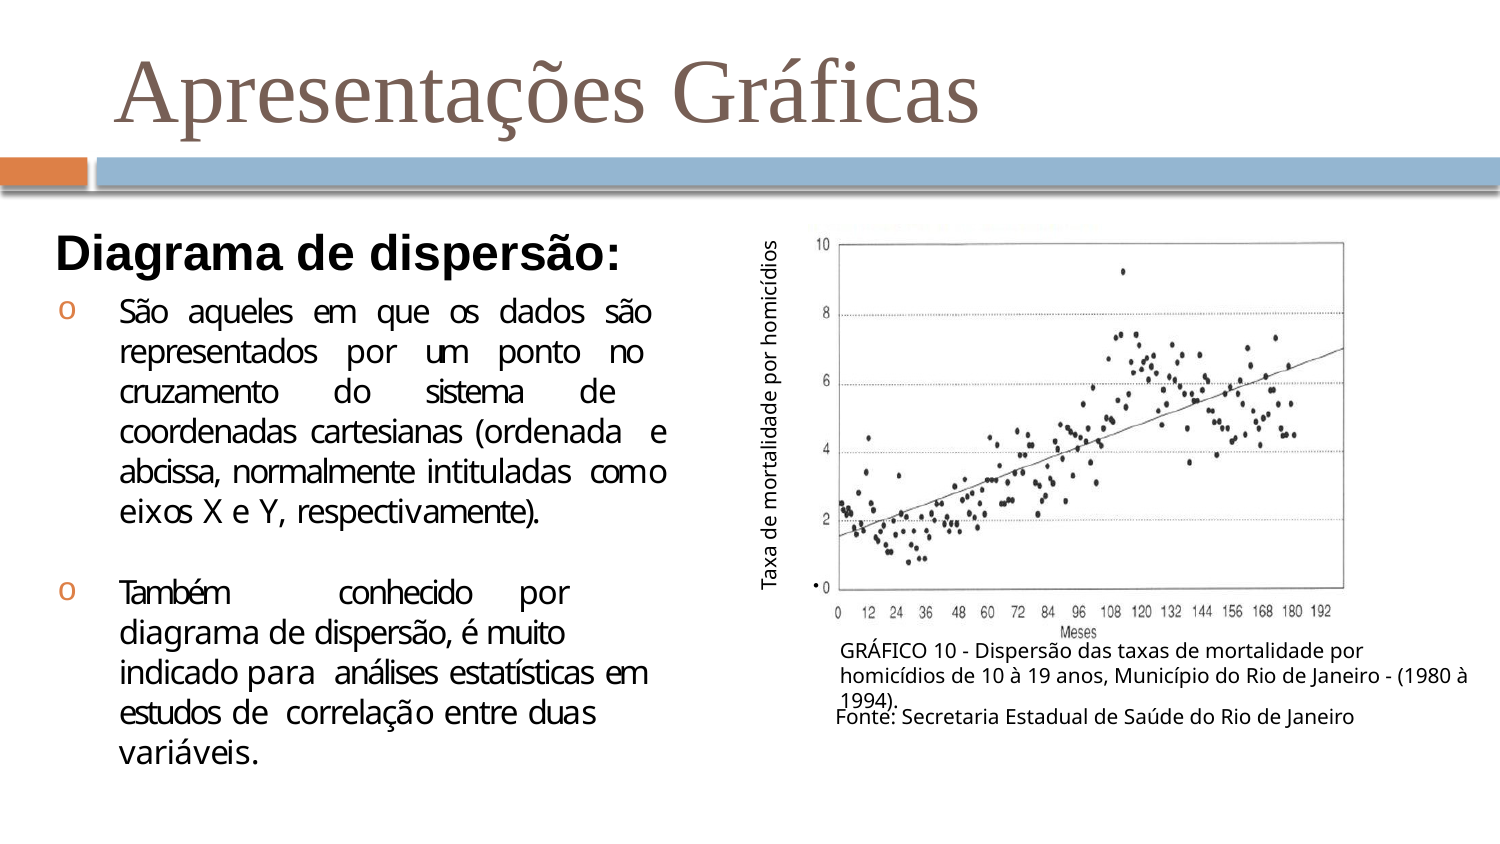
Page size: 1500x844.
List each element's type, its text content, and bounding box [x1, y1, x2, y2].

text_box Diagrama de dispersão: São aqueles em que os dados são representados por um ponto no cruzamento do sistema de coordenadas cartesianas (ordenada e abcissa, normalmente intituladas como eixos X e Y, respectivamente). Também conhecido por diagrama de dispersão, é muito indicado para análises estatísticas em estudos de correlação entre duas variáveis. [40, 212, 684, 824]
picture [0, 156, 1500, 203]
text_box Fonte: Secretaria Estadual de Saúde do Rio de Janeiro [820, 696, 1370, 737]
picture [808, 224, 1347, 640]
title Apresentações Gráficas [111, 28, 984, 172]
text_box Taxa de mortalidade por homicídios. [748, 224, 806, 605]
text_box GRÁFICO 10 - Dispersão das taxas de mortalidade por homicídios de 10 à 19 anos, Município do Rio de Janeiro - (1980 à 1994). [824, 630, 1488, 721]
